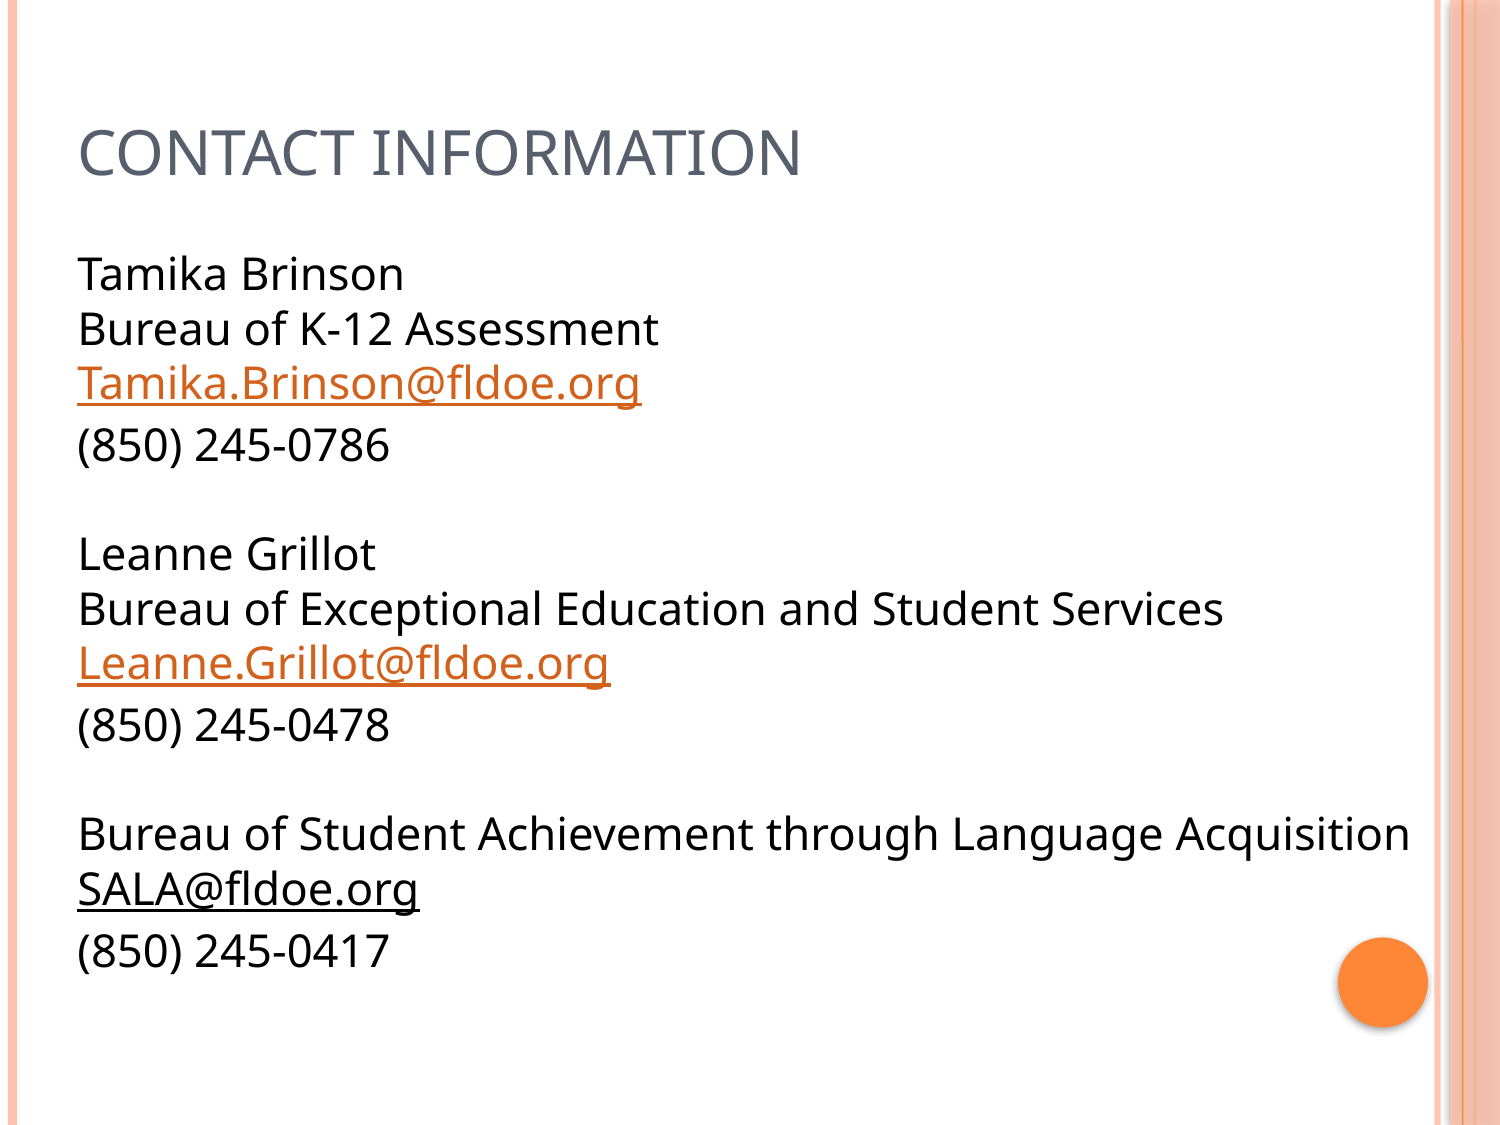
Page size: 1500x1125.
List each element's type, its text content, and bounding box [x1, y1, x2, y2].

title Contact Information [62, 50, 1288, 196]
list Tamika Brinson Bureau of K-12 Assessment Tamika.Brinson@fldoe.org (850) 245-0786 Leanne Grillot Bureau of Exceptional Education and Student Services Leanne.Grillot@fldoe.org (850) 245-0478 Bureau of Student Achievement through Language Acquisition SALA@fldoe.org (850) 245-0417 [62, 237, 1438, 1050]
